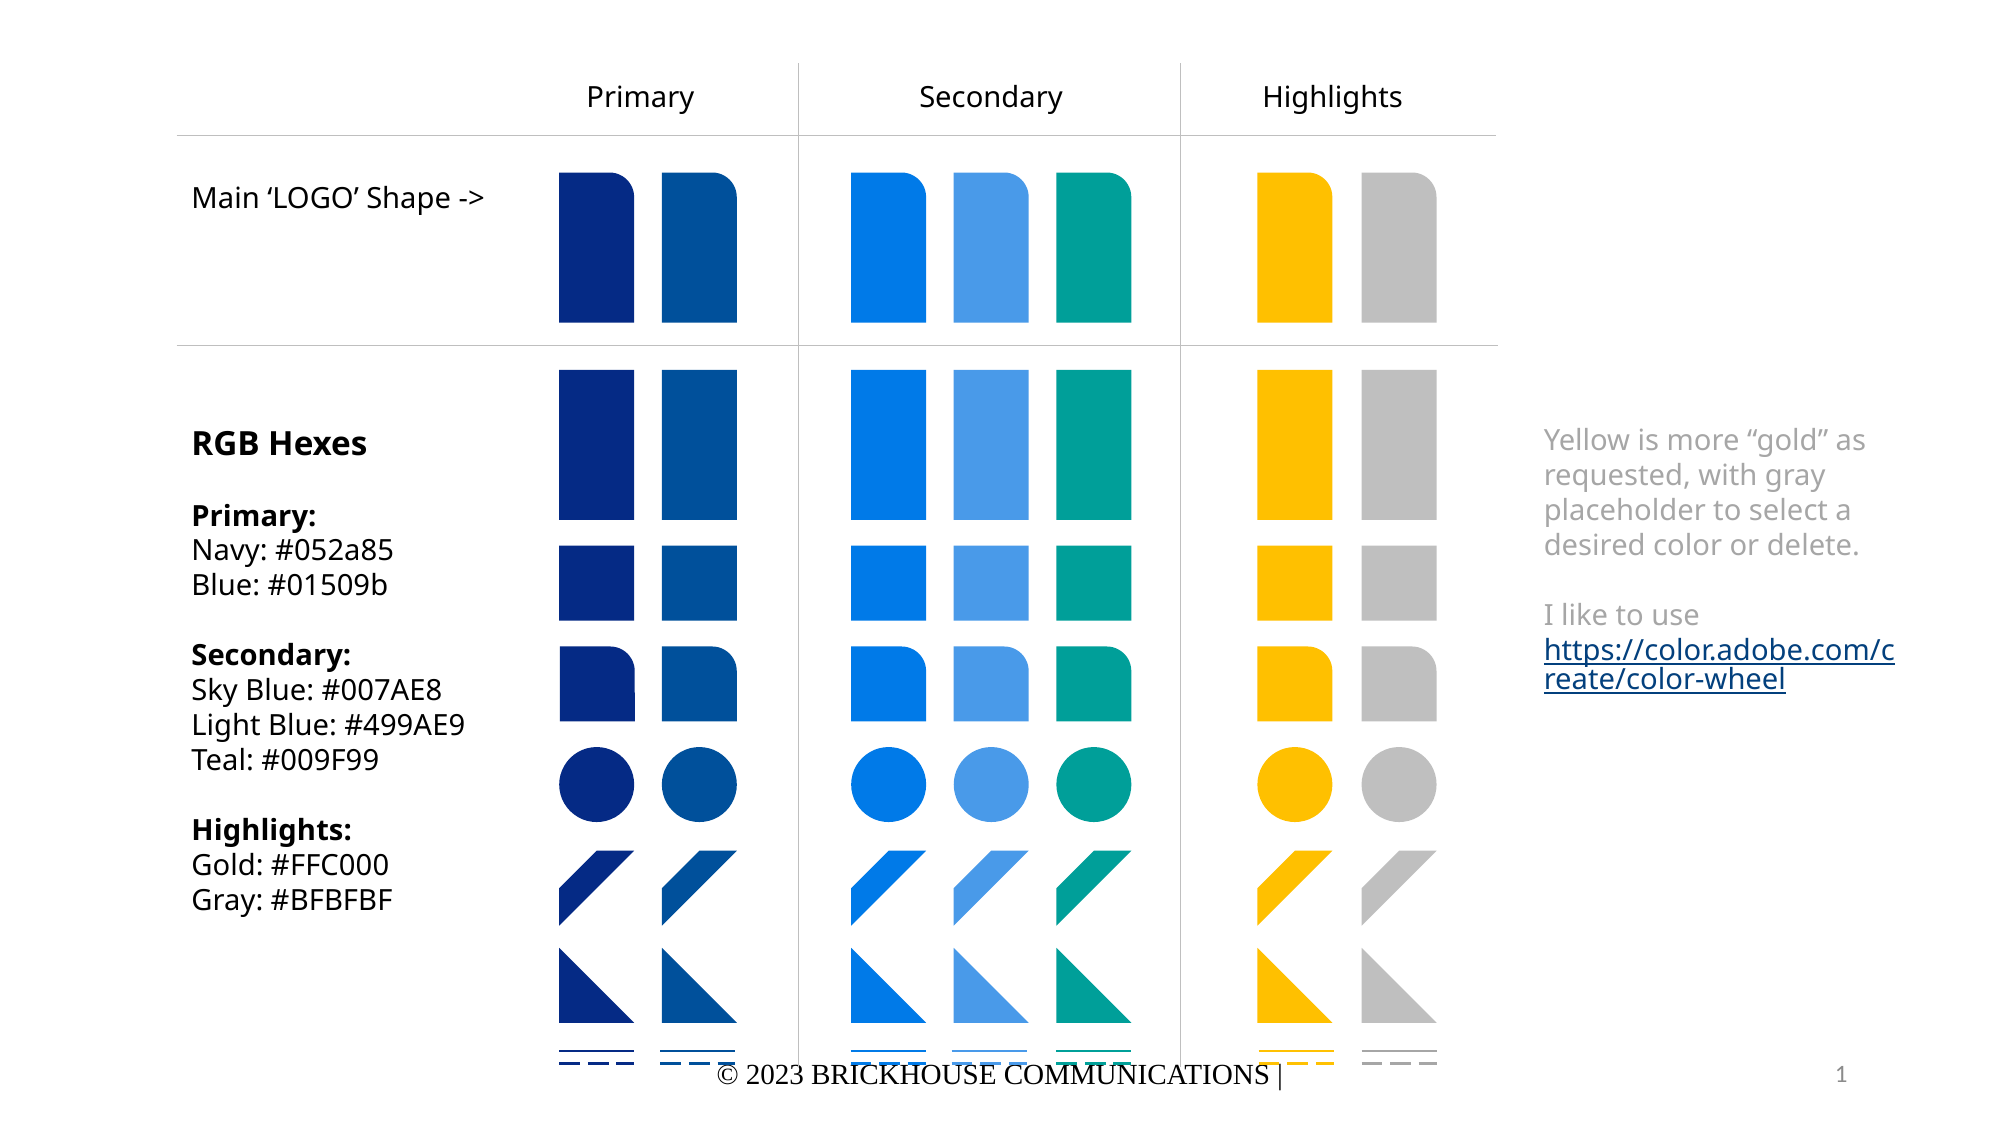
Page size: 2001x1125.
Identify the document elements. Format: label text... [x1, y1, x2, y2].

slide_number 1 [1412, 1042, 1863, 1103]
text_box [176, 63, 1498, 1068]
text_box Yellow is more “gold” as requested, with gray placeholder to select a desired color or delete. I like to use https://color.adobe.com/create/color-wheel [1528, 413, 1917, 714]
footer © 2023 BRICKHOUSE COMMUNICATIONS | [662, 1068, 1338, 1103]
